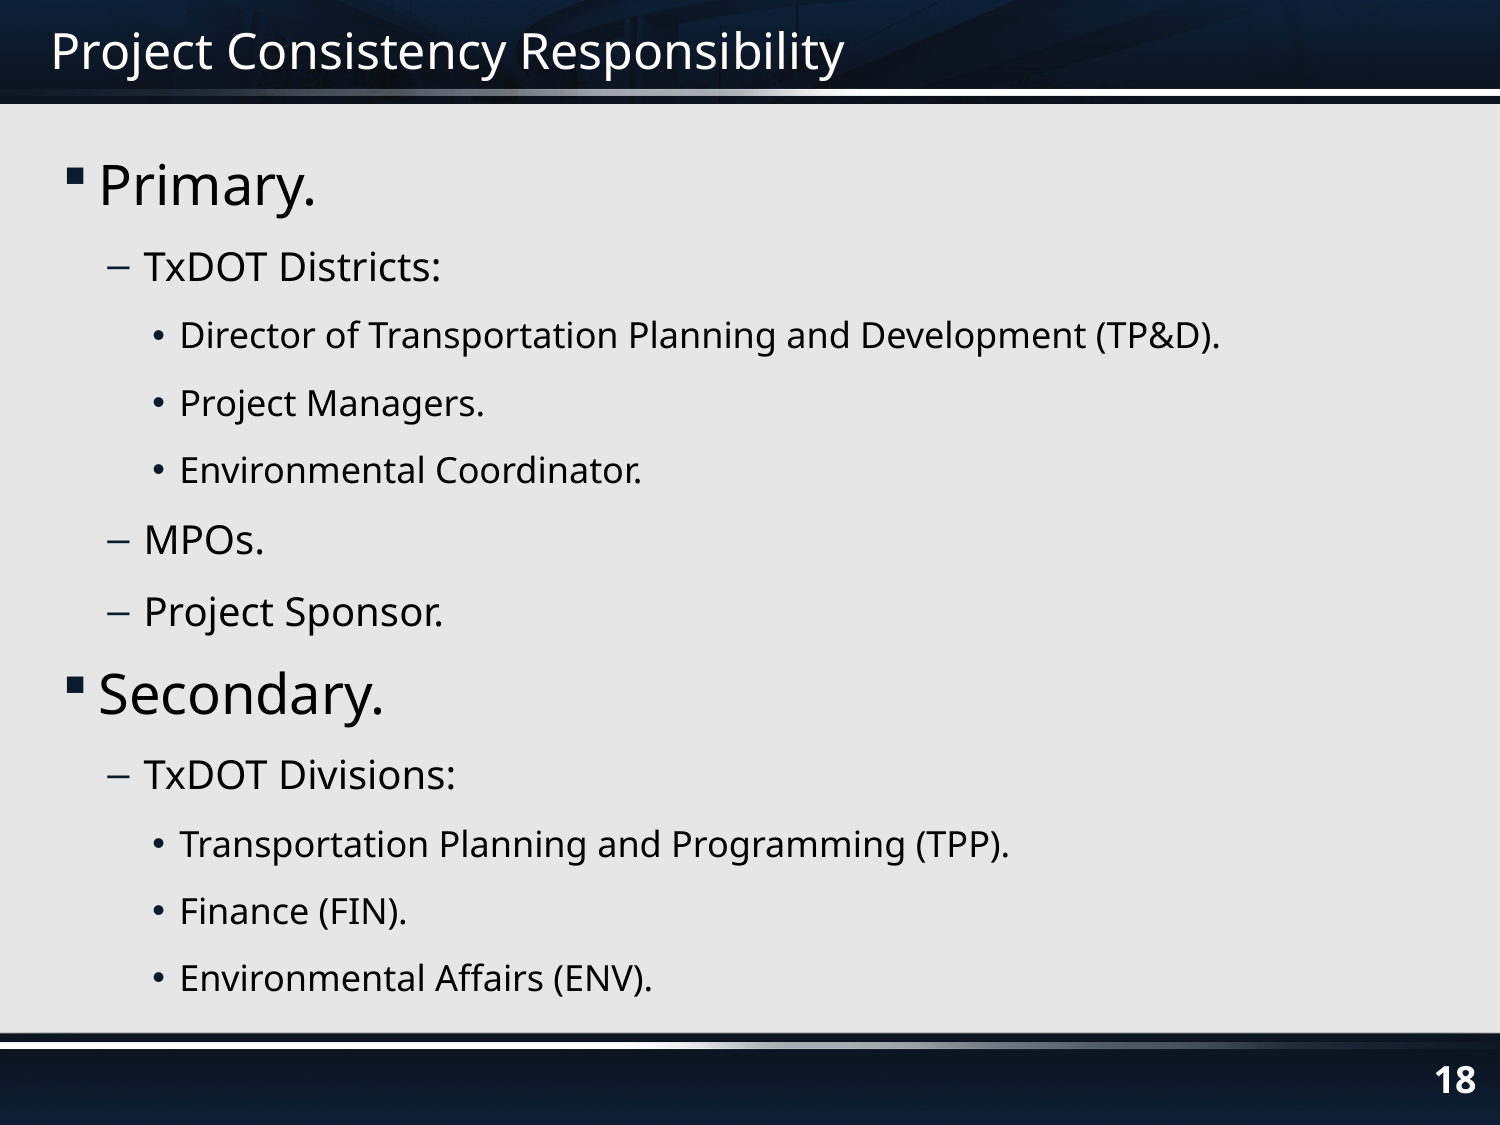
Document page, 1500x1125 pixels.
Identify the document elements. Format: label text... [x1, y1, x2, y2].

title Project Consistency Responsibility [50, 12, 1421, 89]
picture [0, 0, 1500, 104]
list Primary. TxDOT Districts: Director of Transportation Planning and Development (TP&D). Project Managers. Environmental Coordinator. MPOs. Project Sponsor. Secondary. TxDOT Divisions: Transportation Planning and Programming (TPP). Finance (FIN). Environmental Affairs (ENV). [62, 149, 1454, 1000]
picture [0, 1032, 1500, 1125]
